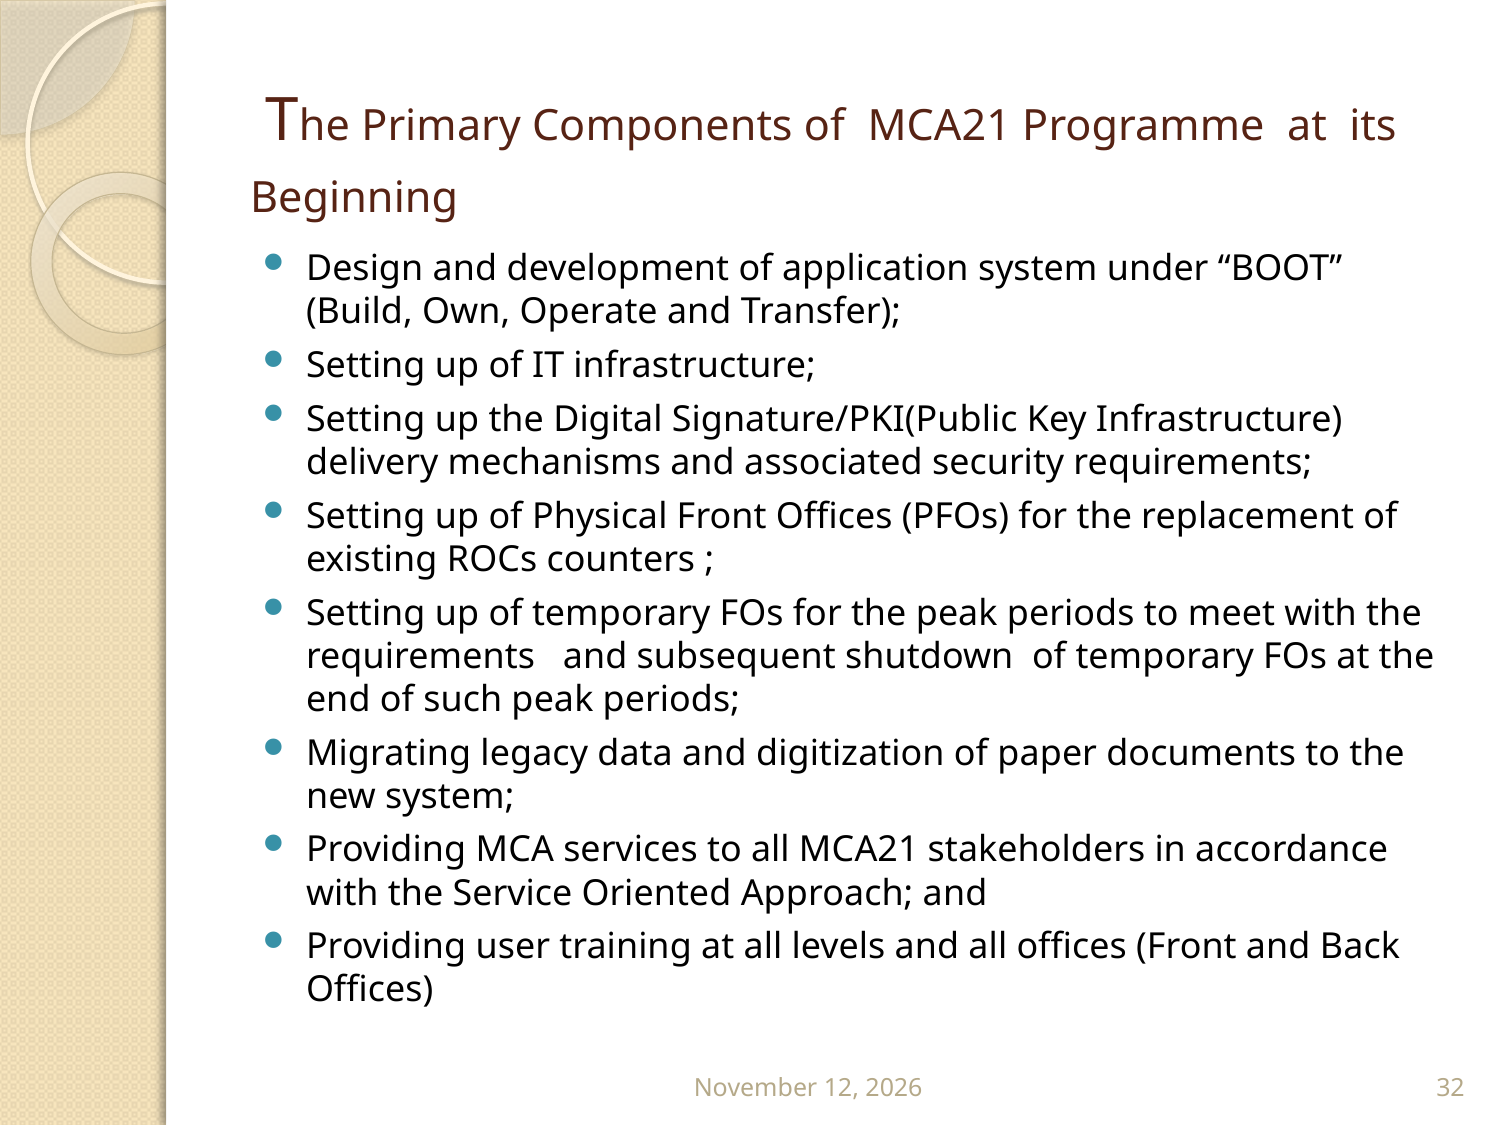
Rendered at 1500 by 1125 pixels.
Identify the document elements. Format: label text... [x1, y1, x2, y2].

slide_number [587, 1034, 938, 1113]
slide_number 32 [1413, 1034, 1488, 1113]
list Design and development of application system under “BOOT” (Build, Own, Operate and Transfer); Setting up of IT infrastructure; Setting up the Digital Signature/PKI(Public Key Infrastructure) delivery mechanisms and associated security requirements; Setting up of Physical Front Offices (PFOs) for the replacement of existing ROCs counters ; Setting up of temporary FOs for the peak periods to meet with the requirements and subsequent shutdown of temporary FOs at the end of such peak periods; Migrating legacy data and digitization of paper documents to the new system; Providing MCA services to all MCA21 stakeholders in accordance with the Service Oriented Approach; and Providing user training at all levels and all offices (Front and Back Offices) [235, 237, 1466, 1025]
title The Primary Components of MCA21 Programme at its Beginning [235, 0, 1466, 233]
